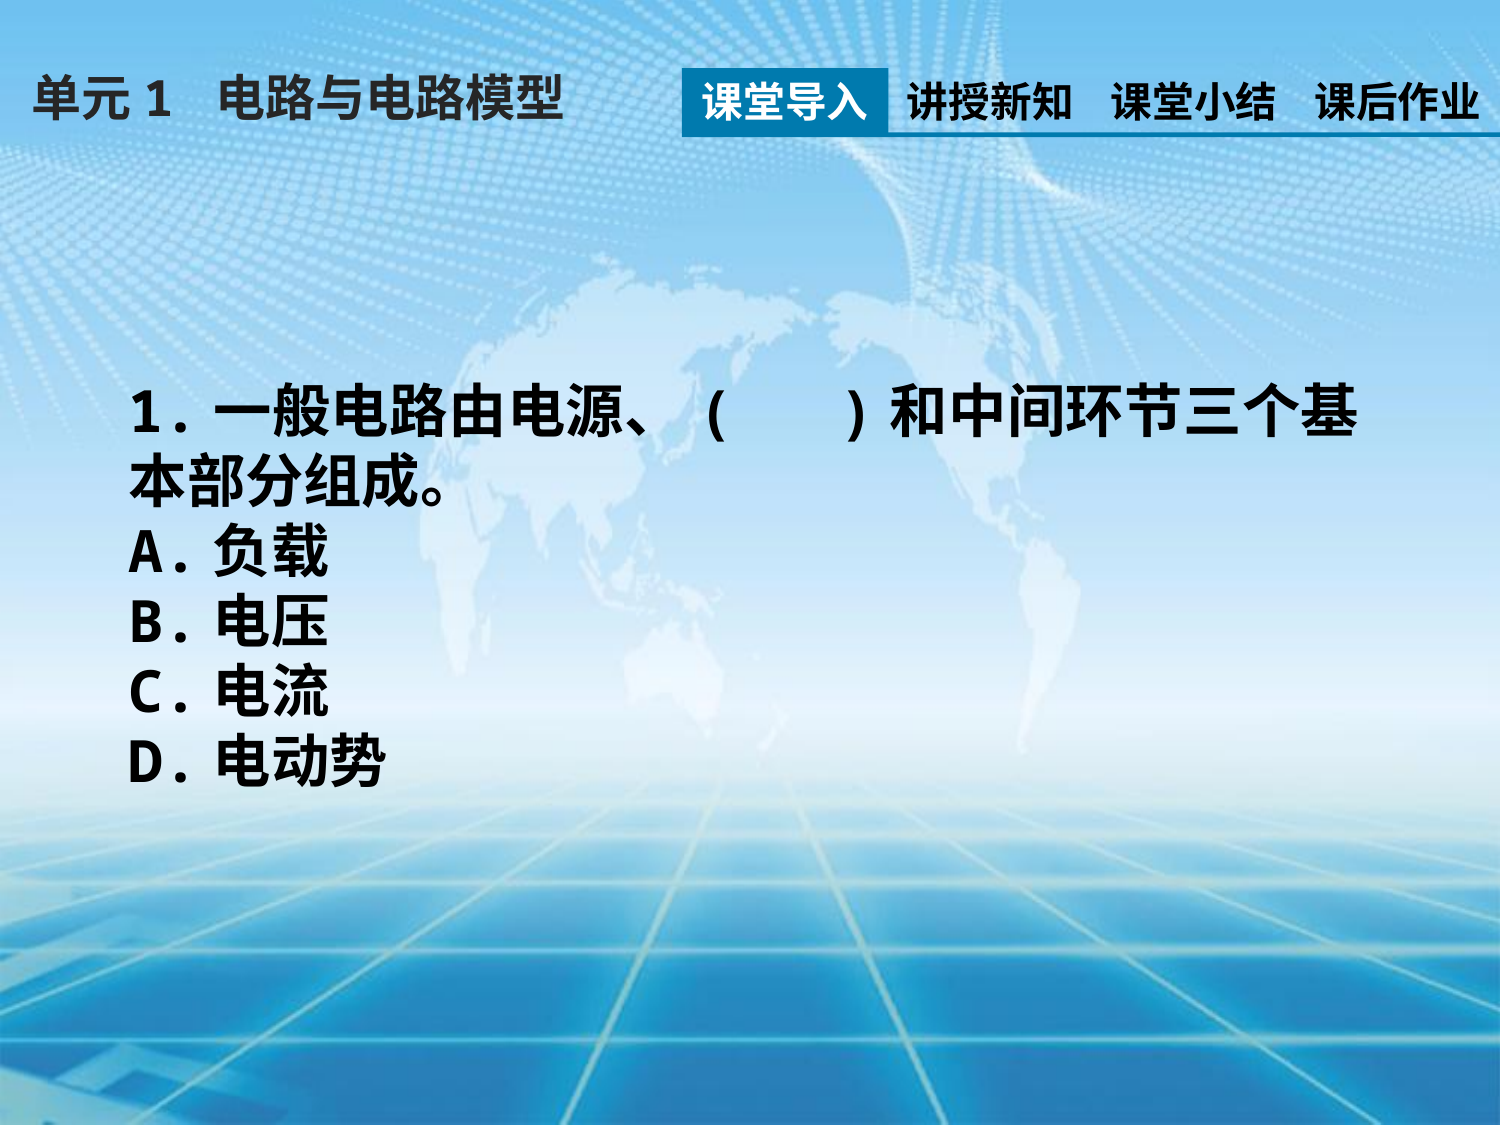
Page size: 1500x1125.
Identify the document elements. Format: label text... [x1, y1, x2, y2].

picture [0, 0, 1500, 1125]
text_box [16, 59, 1500, 135]
text_box 1.一般电路由电源、( )和中间环节三个基本部分组成。 A.负载 B.电压 C.电流 D.电动势 [114, 296, 1375, 802]
